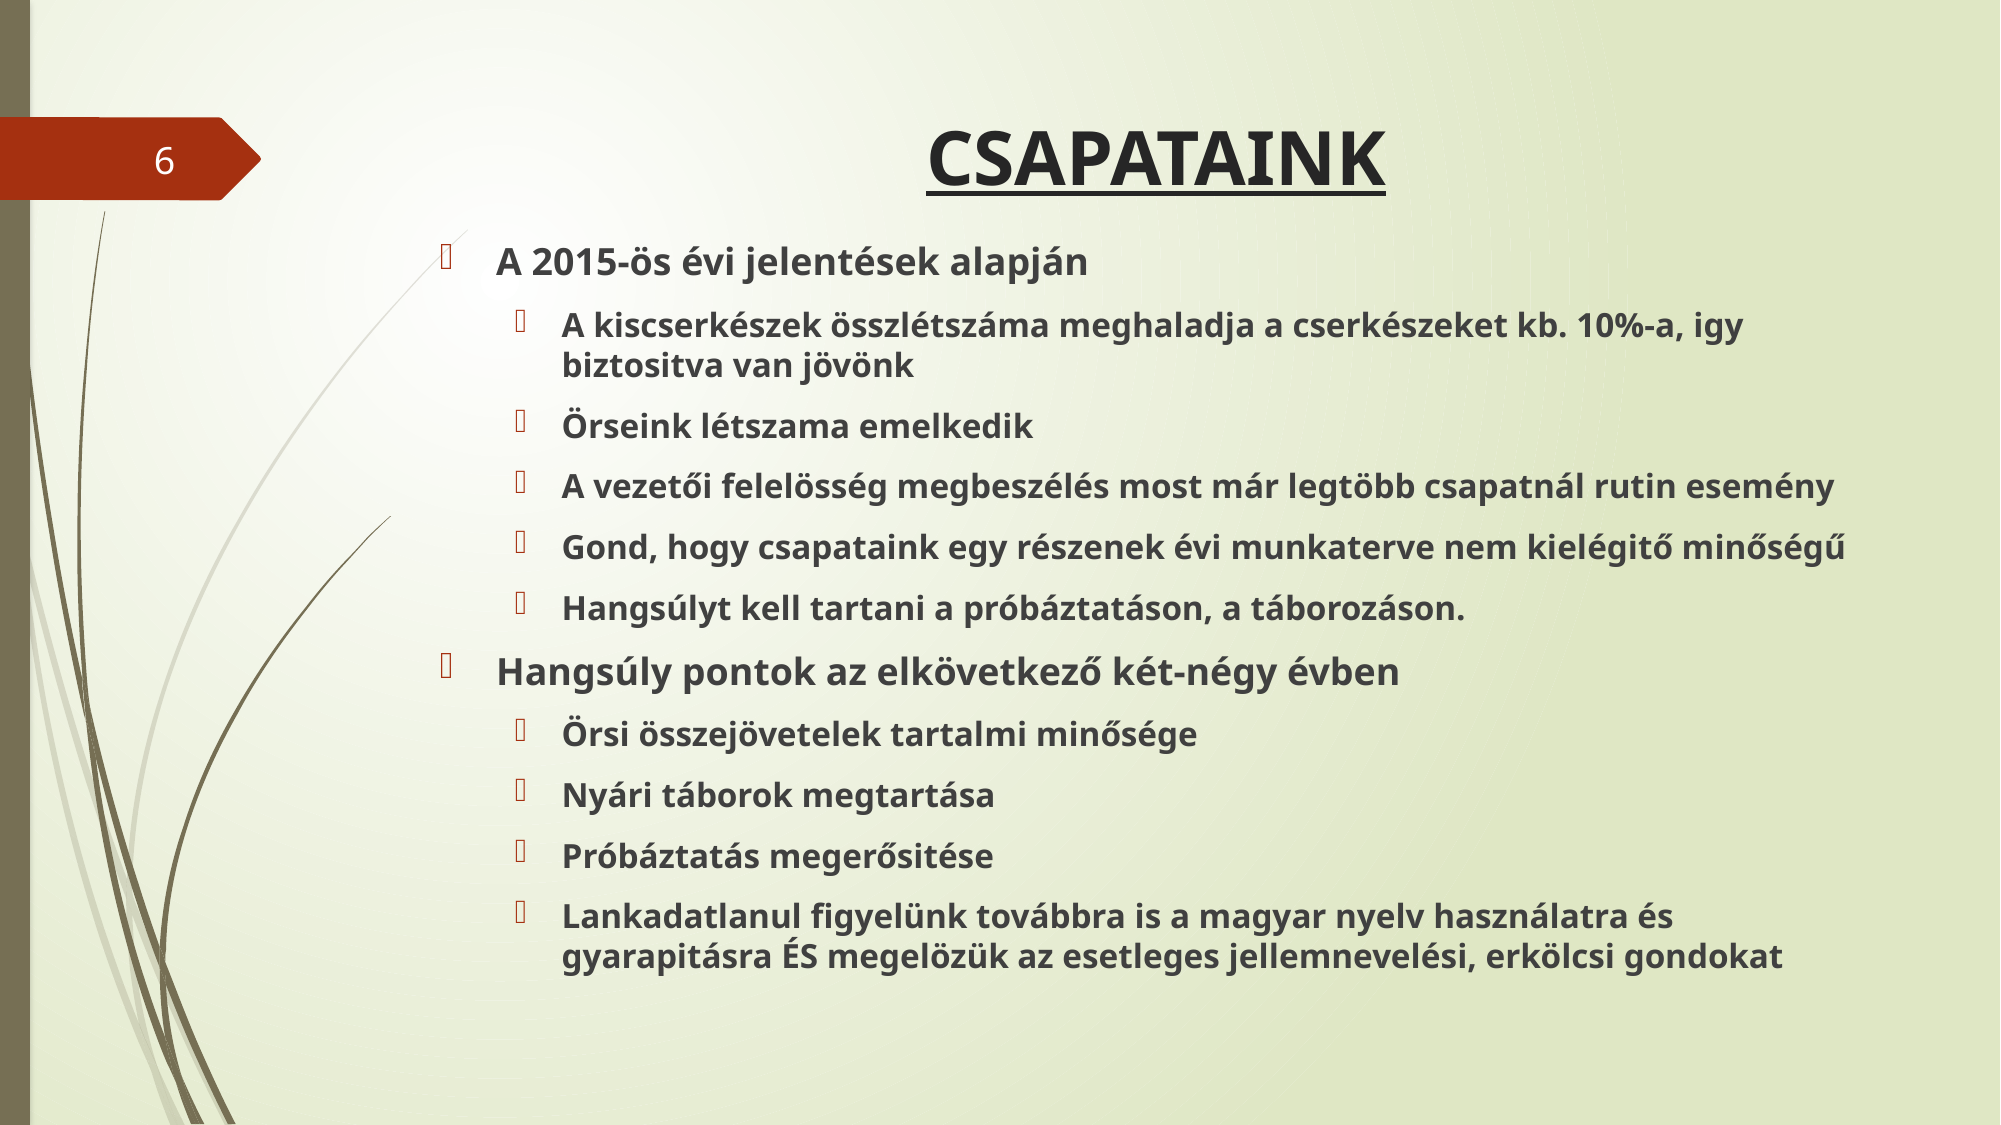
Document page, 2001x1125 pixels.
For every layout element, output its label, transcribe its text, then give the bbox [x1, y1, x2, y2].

title CSAPATAINK [425, 102, 1888, 230]
list A 2015-ös évi jelentések alapján A kiscserkészek összlétszáma meghaladja a cserkészeket kb. 10%-a, igy biztositva van jövönk Örseink létszama emelkedik A vezetői felelösség megbeszélés most már legtöbb csapatnál rutin esemény Gond, hogy csapataink egy részenek évi munkaterve nem kielégitő minőségű Hangsúlyt kell tartani a próbáztatáson, a táborozáson. Hangsúly pontok az elkövetkező két-négy évben Örsi összejövetelek tartalmi minősége Nyári táborok megtartása Próbáztatás megerősitése Lankadatlanul figyelünk továbbra is a magyar nyelv használatra és gyarapitásra ÉS megelözük az esetleges jellemnevelési, erkölcsi gondokat [424, 230, 1888, 1057]
text_box 6 [138, 130, 191, 190]
